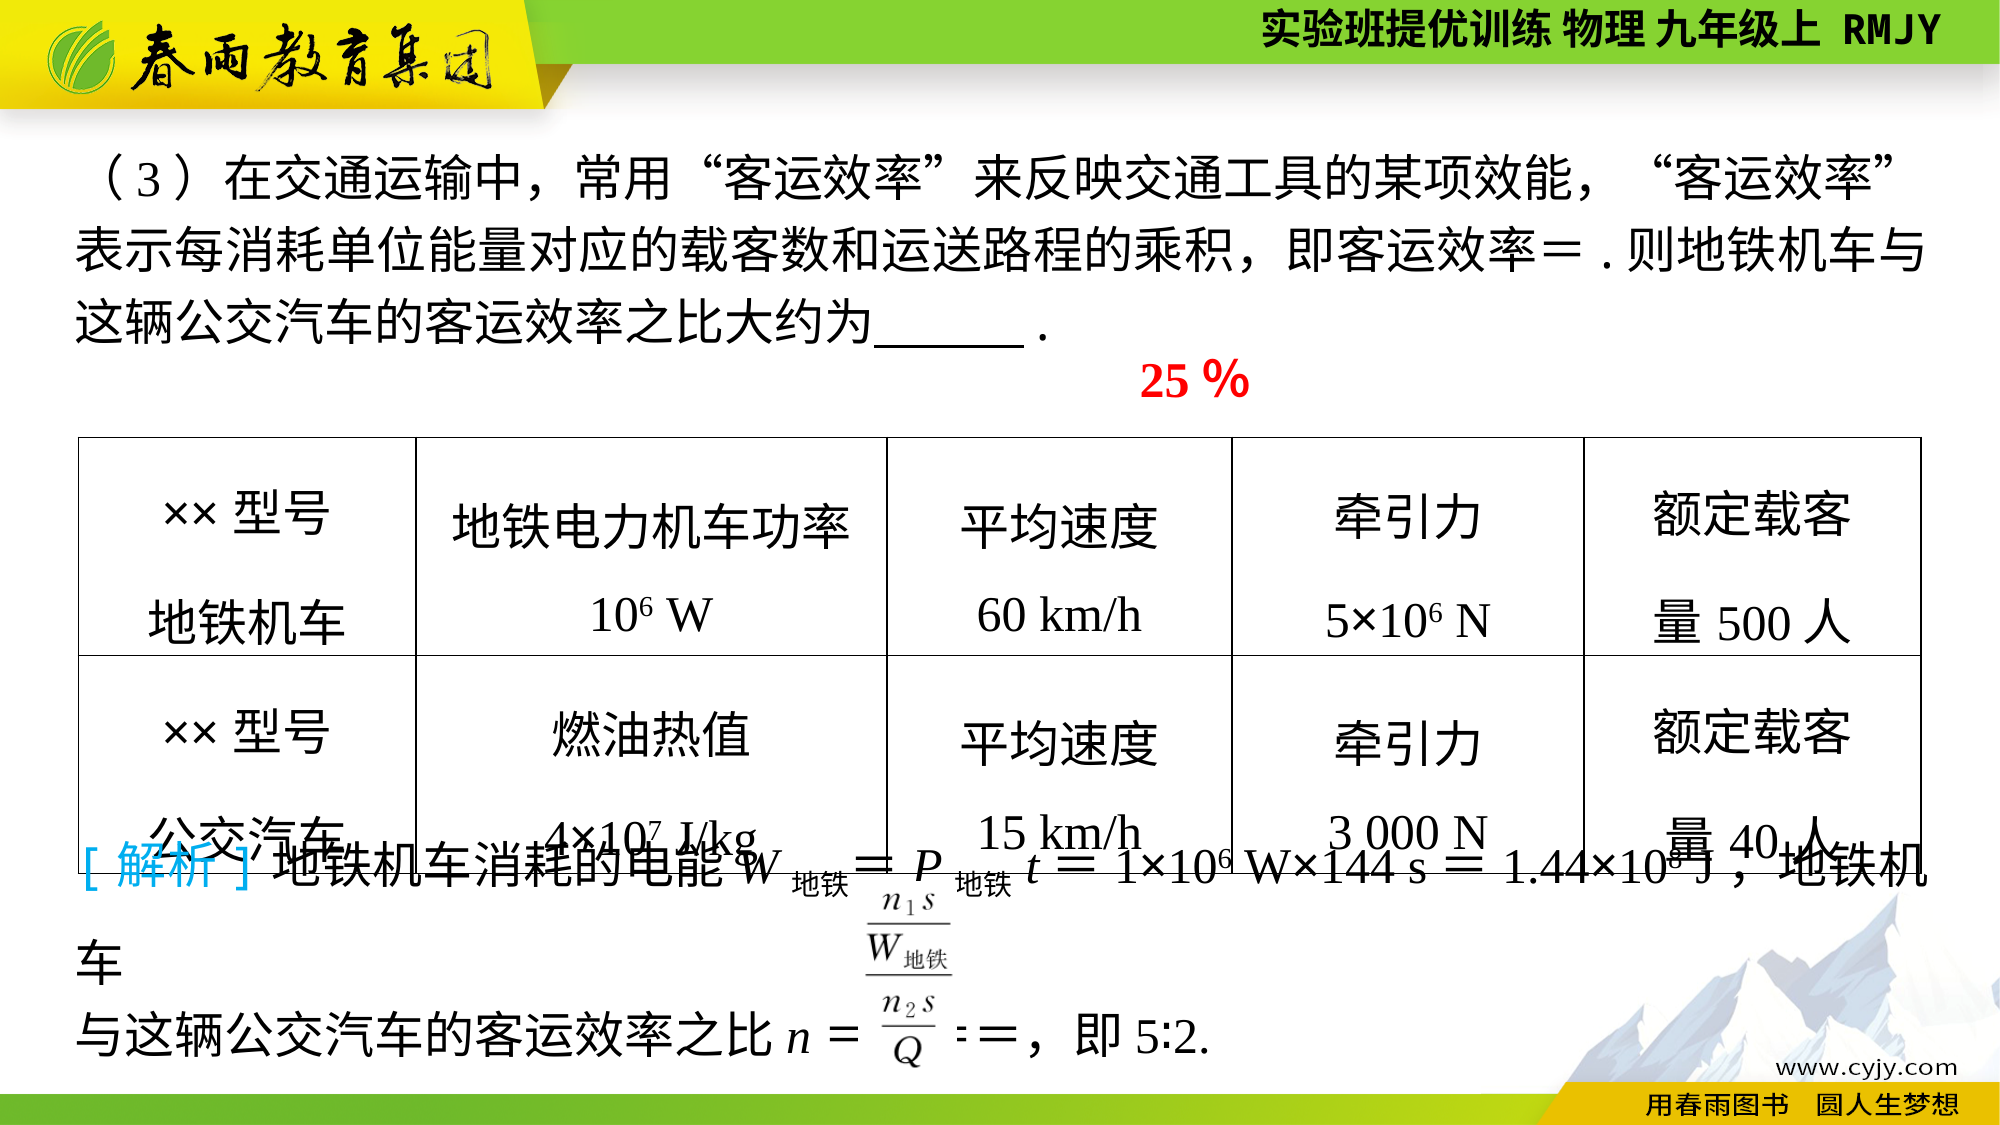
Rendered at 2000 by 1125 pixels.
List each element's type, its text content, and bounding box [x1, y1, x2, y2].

table_header 地铁电力机车功率 106 W [417, 438, 886, 655]
table_cell 燃油热值 4×107 J/kg [417, 656, 886, 873]
table_cell 平均速度 15 km/h [888, 656, 1231, 873]
text_box 25％ [1124, 339, 1267, 415]
table_cell 额定载客 量40人 [1585, 656, 1920, 873]
table_header ××型号 地铁机车 [79, 438, 415, 655]
table_header 平均速度 60 km/h [888, 438, 1231, 655]
table_header 额定载客 量500人 [1585, 438, 1920, 655]
picture [0, 0, 2000, 1125]
table_cell ××型号 公交汽车 [79, 656, 415, 873]
table_cell 牵引力 3 000 N [1233, 656, 1583, 873]
table_header 牵引力 5×106 N [1233, 438, 1583, 655]
